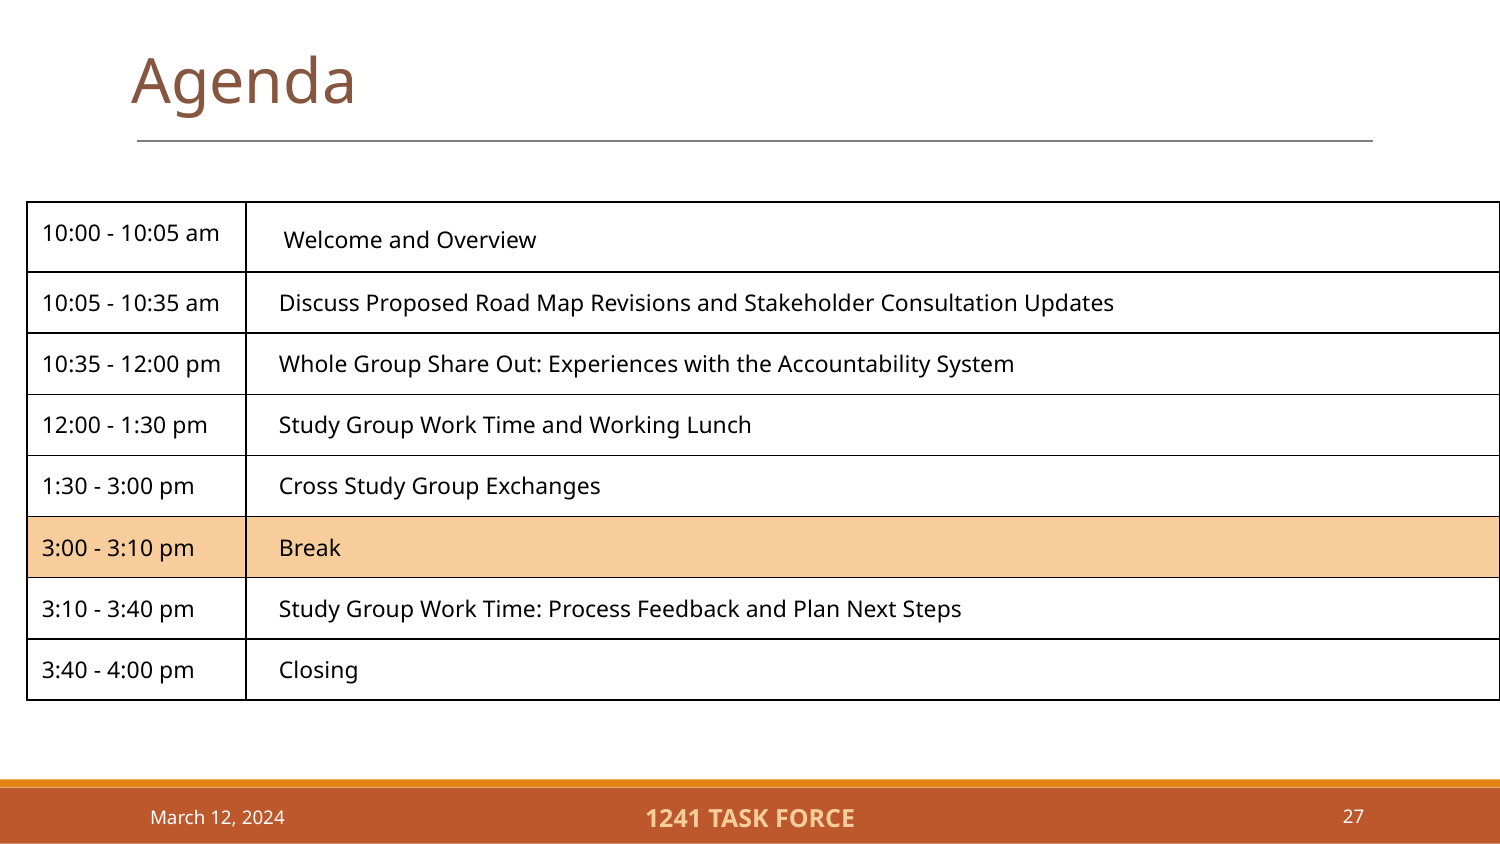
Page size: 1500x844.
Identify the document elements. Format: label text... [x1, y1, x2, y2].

table_cell 10:35 - 12:00 pm [28, 334, 245, 394]
table_cell Break [247, 517, 1499, 577]
table_cell 3:10 - 3:40 pm [28, 578, 245, 638]
table_cell Study Group Work Time: Process Feedback and Plan Next Steps [247, 578, 1499, 638]
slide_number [135, 794, 440, 840]
table_cell 10:05 - 10:35 am [28, 273, 245, 332]
table_header 10:00 - 10:05 am [28, 203, 245, 271]
table_cell Cross Study Group Exchanges [247, 456, 1499, 516]
table_cell Closing [247, 640, 1499, 699]
table_header Welcome and Overview [247, 203, 1499, 271]
table_cell Whole Group Share Out: Experiences with the Accountability System [247, 334, 1499, 394]
table_cell 12:00 - 1:30 pm [28, 395, 245, 455]
table_cell 3:00 - 3:10 pm [28, 517, 245, 577]
slide_number 27 [1218, 794, 1380, 840]
table_cell Discuss Proposed Road Map Revisions and Stakeholder Consultation Updates [247, 273, 1499, 332]
table_cell 3:40 - 4:00 pm [28, 640, 245, 699]
footer 1241 TASK FORCE [453, 794, 1047, 840]
table_cell Study Group Work Time and Working Lunch [247, 395, 1499, 455]
table_cell 1:30 - 3:00 pm [28, 456, 245, 516]
title Agenda [131, 29, 1369, 125]
